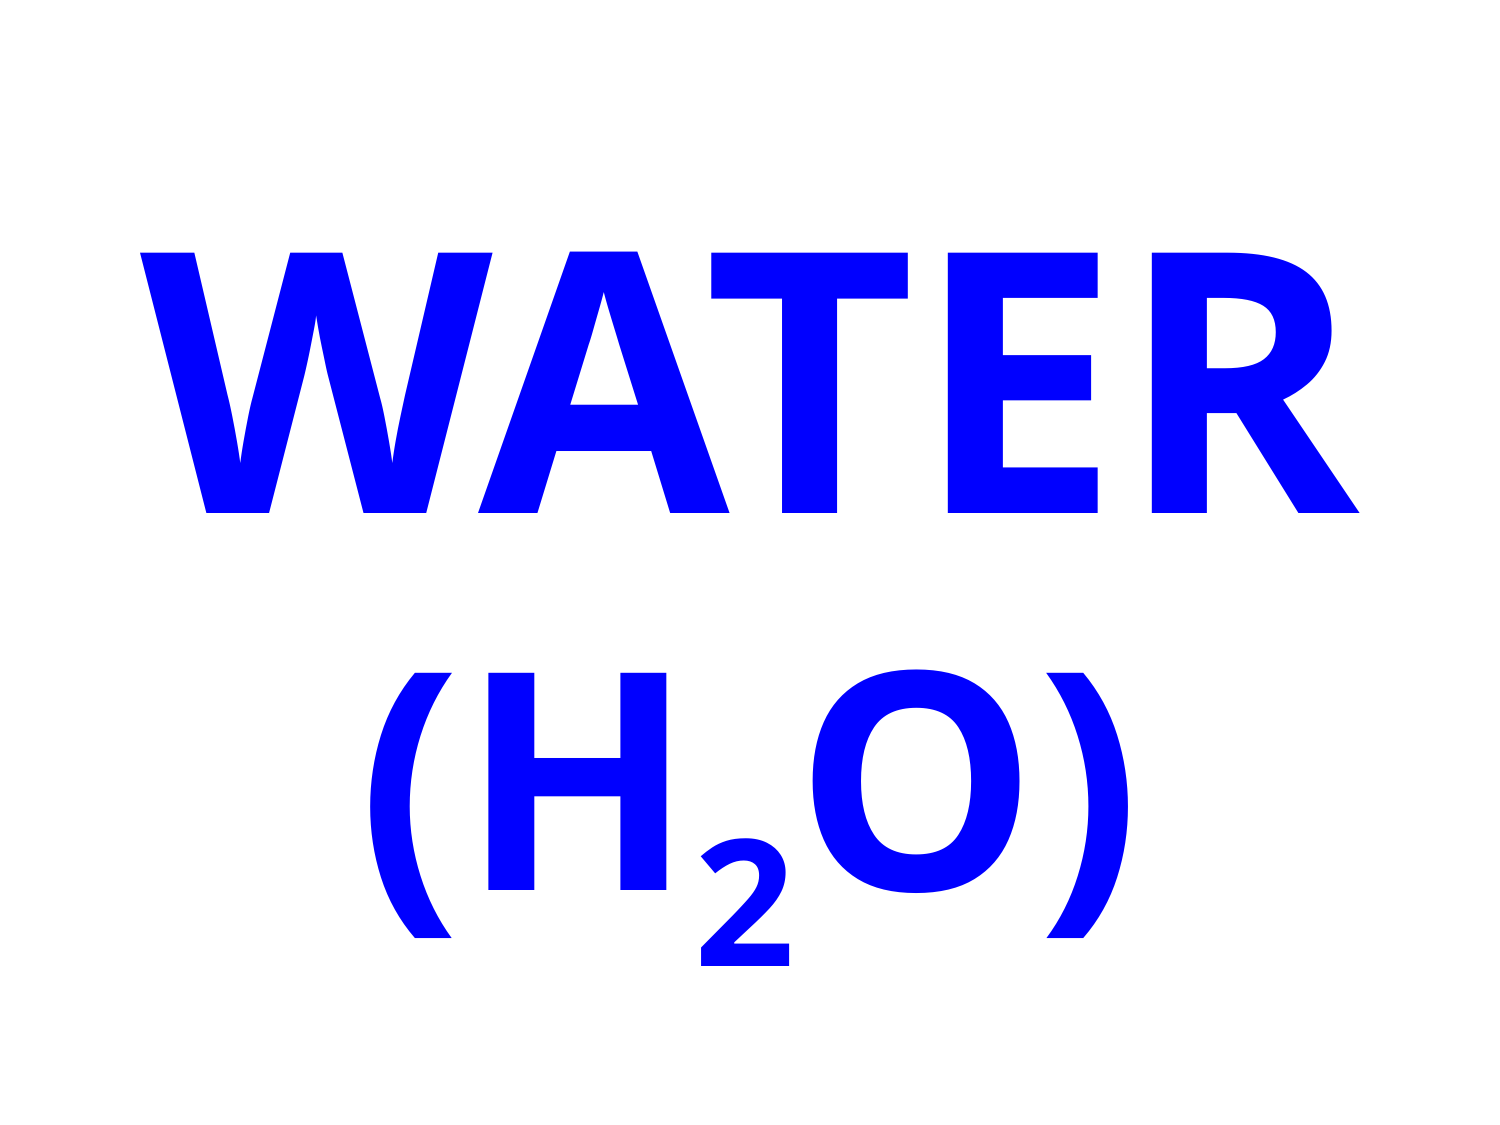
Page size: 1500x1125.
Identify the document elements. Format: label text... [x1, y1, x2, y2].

title WATER (H2O) [0, 137, 1500, 1013]
